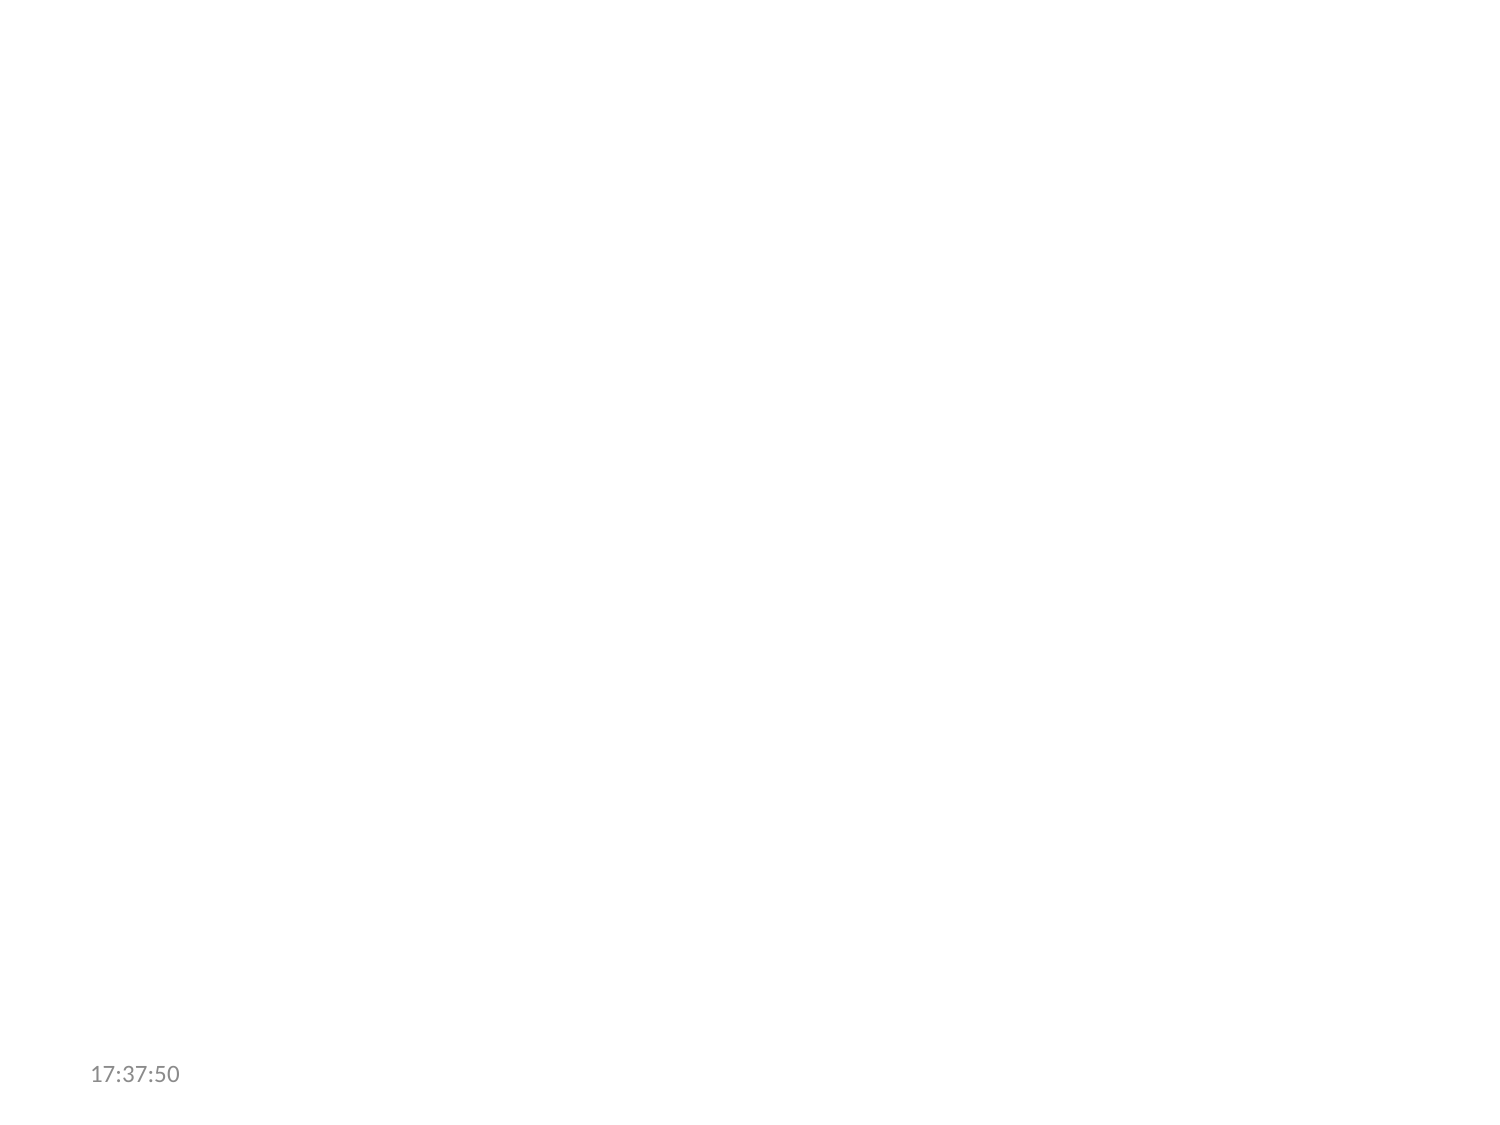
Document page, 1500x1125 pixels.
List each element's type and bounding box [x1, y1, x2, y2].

slide_number [75, 1042, 425, 1103]
